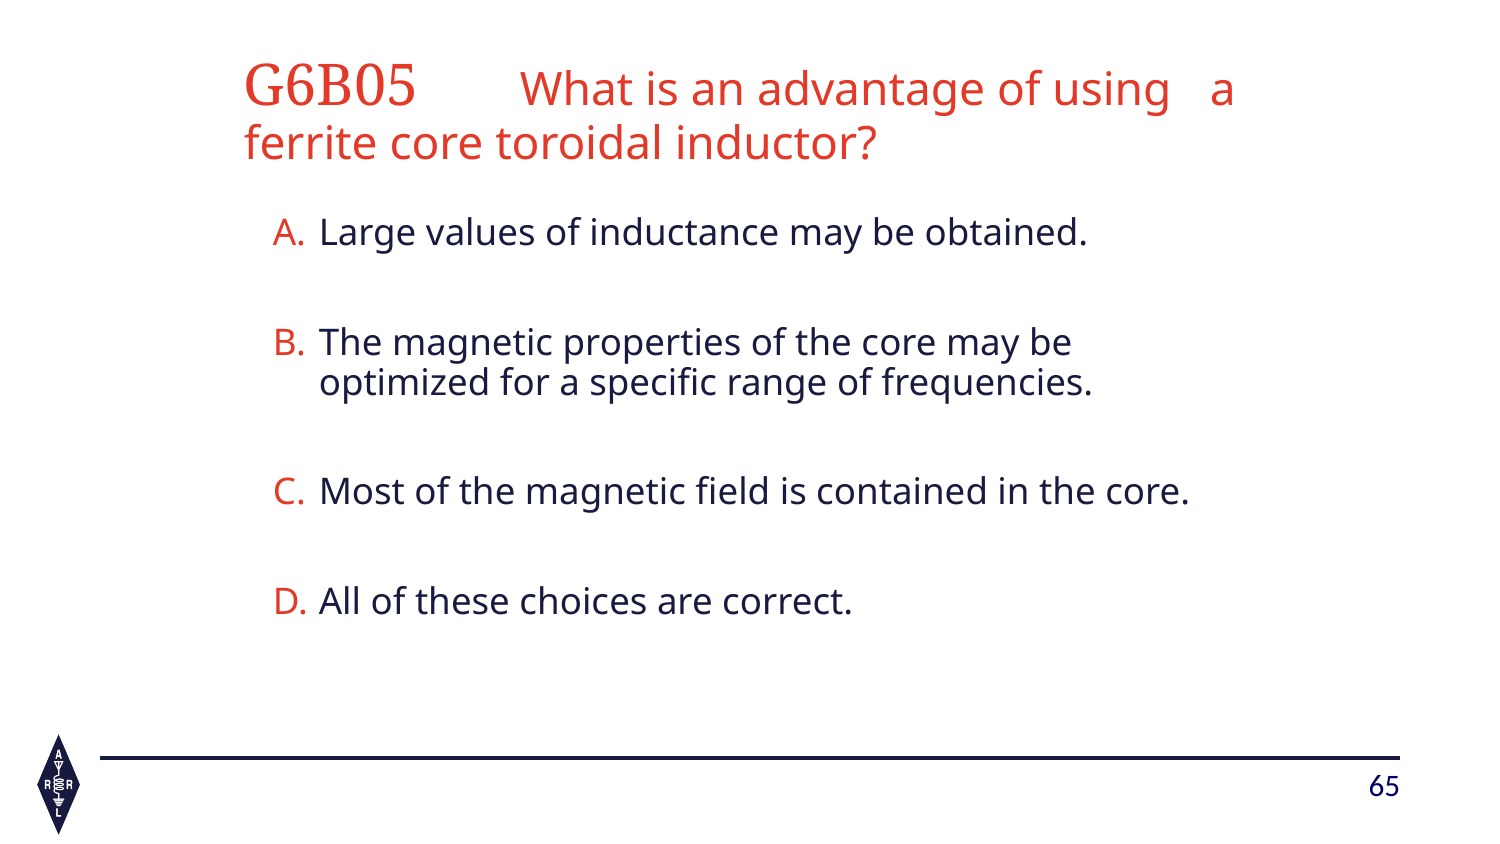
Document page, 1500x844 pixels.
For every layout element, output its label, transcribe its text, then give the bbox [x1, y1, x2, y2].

title G6B05 What is an advantage of using a ferrite core toroidal inductor? [243, 45, 1257, 177]
slide_number 65 [1302, 761, 1400, 807]
picture [37, 734, 80, 835]
list Large values of inductance may be obtained. The magnetic properties of the core may be optimized for a specific range of frequencies. Most of the magnetic field is contained in the core. All of these choices are correct. [272, 208, 1228, 671]
